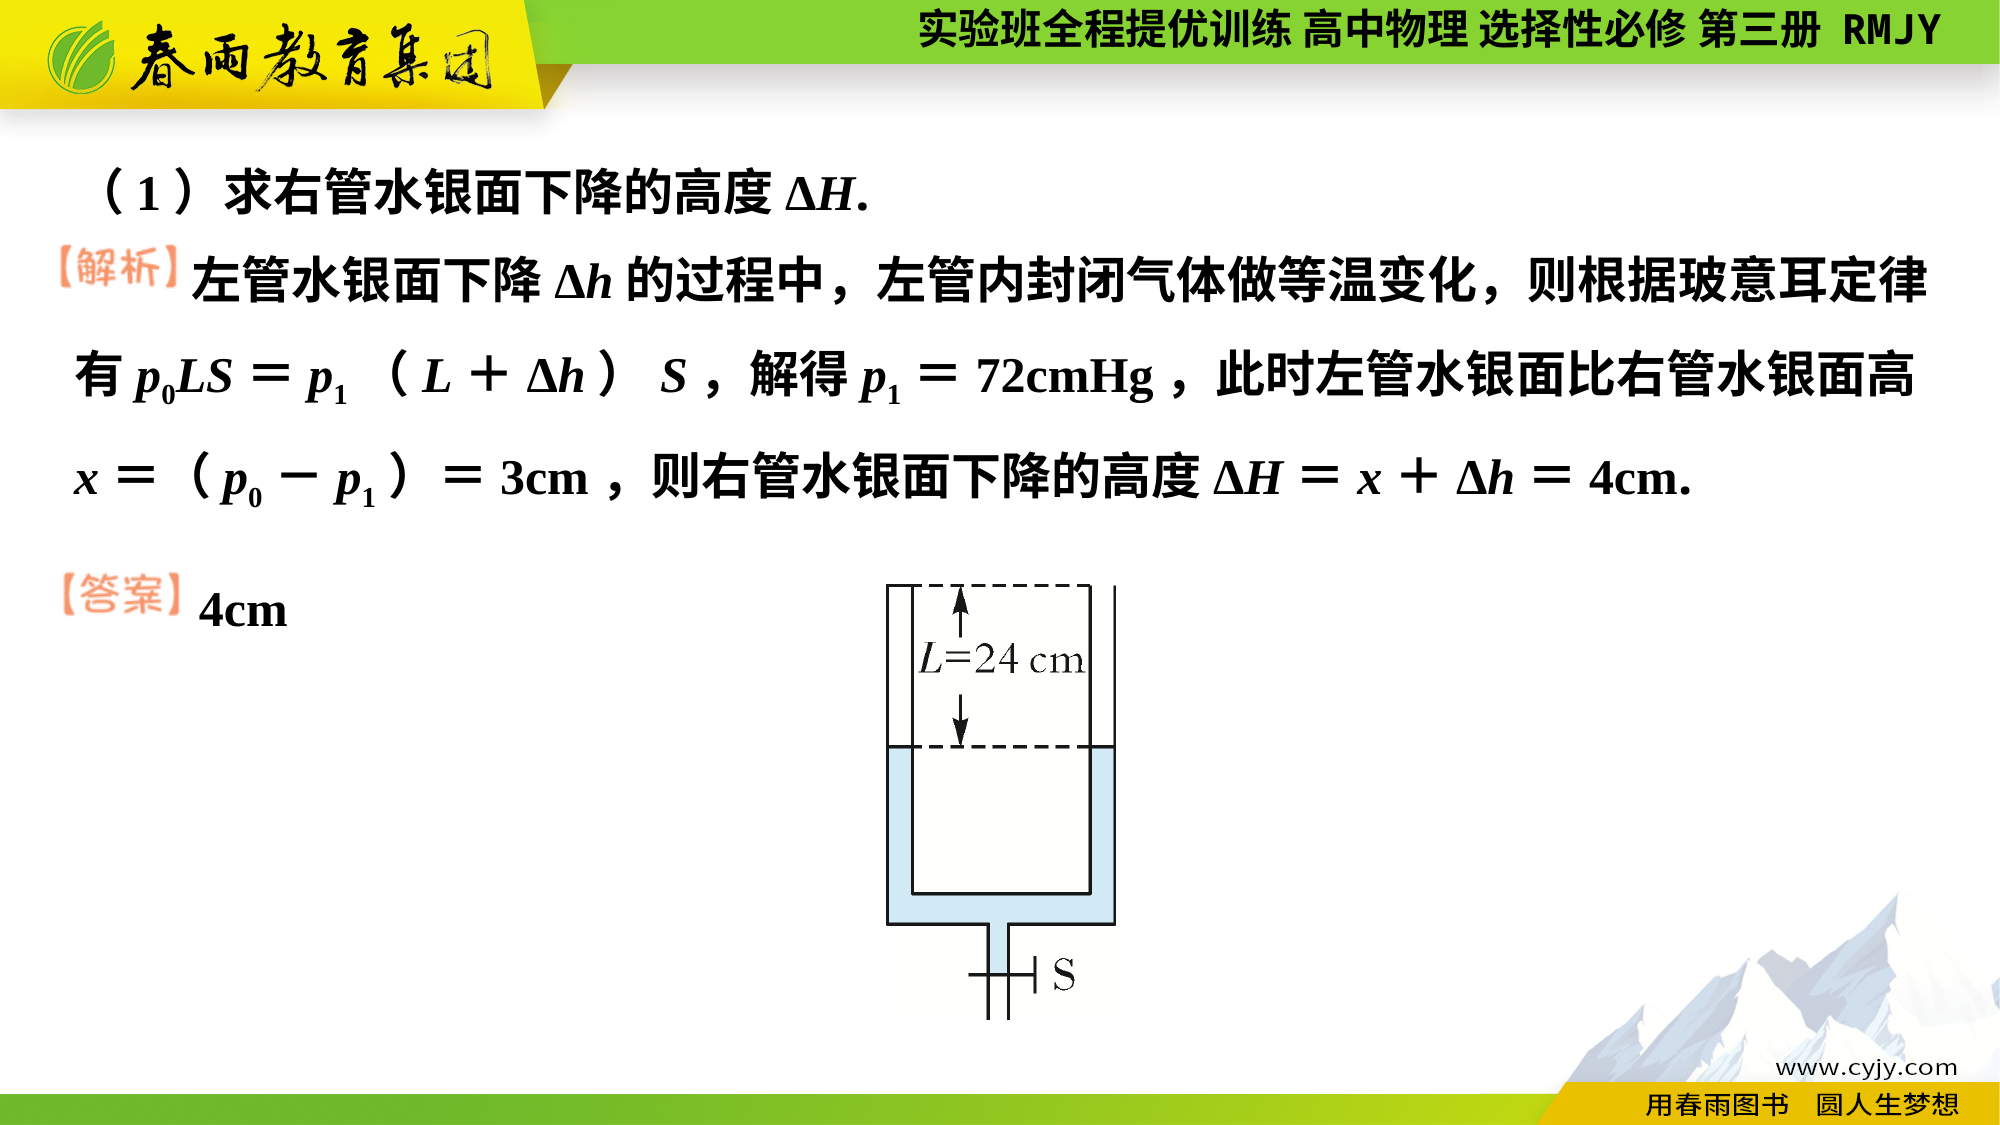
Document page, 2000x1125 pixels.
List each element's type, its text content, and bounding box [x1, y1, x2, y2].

text_box 4cm [59, 538, 410, 644]
picture [0, 0, 2000, 1125]
list （1）求右管水银面下降的高度ΔH. [59, 122, 1944, 217]
